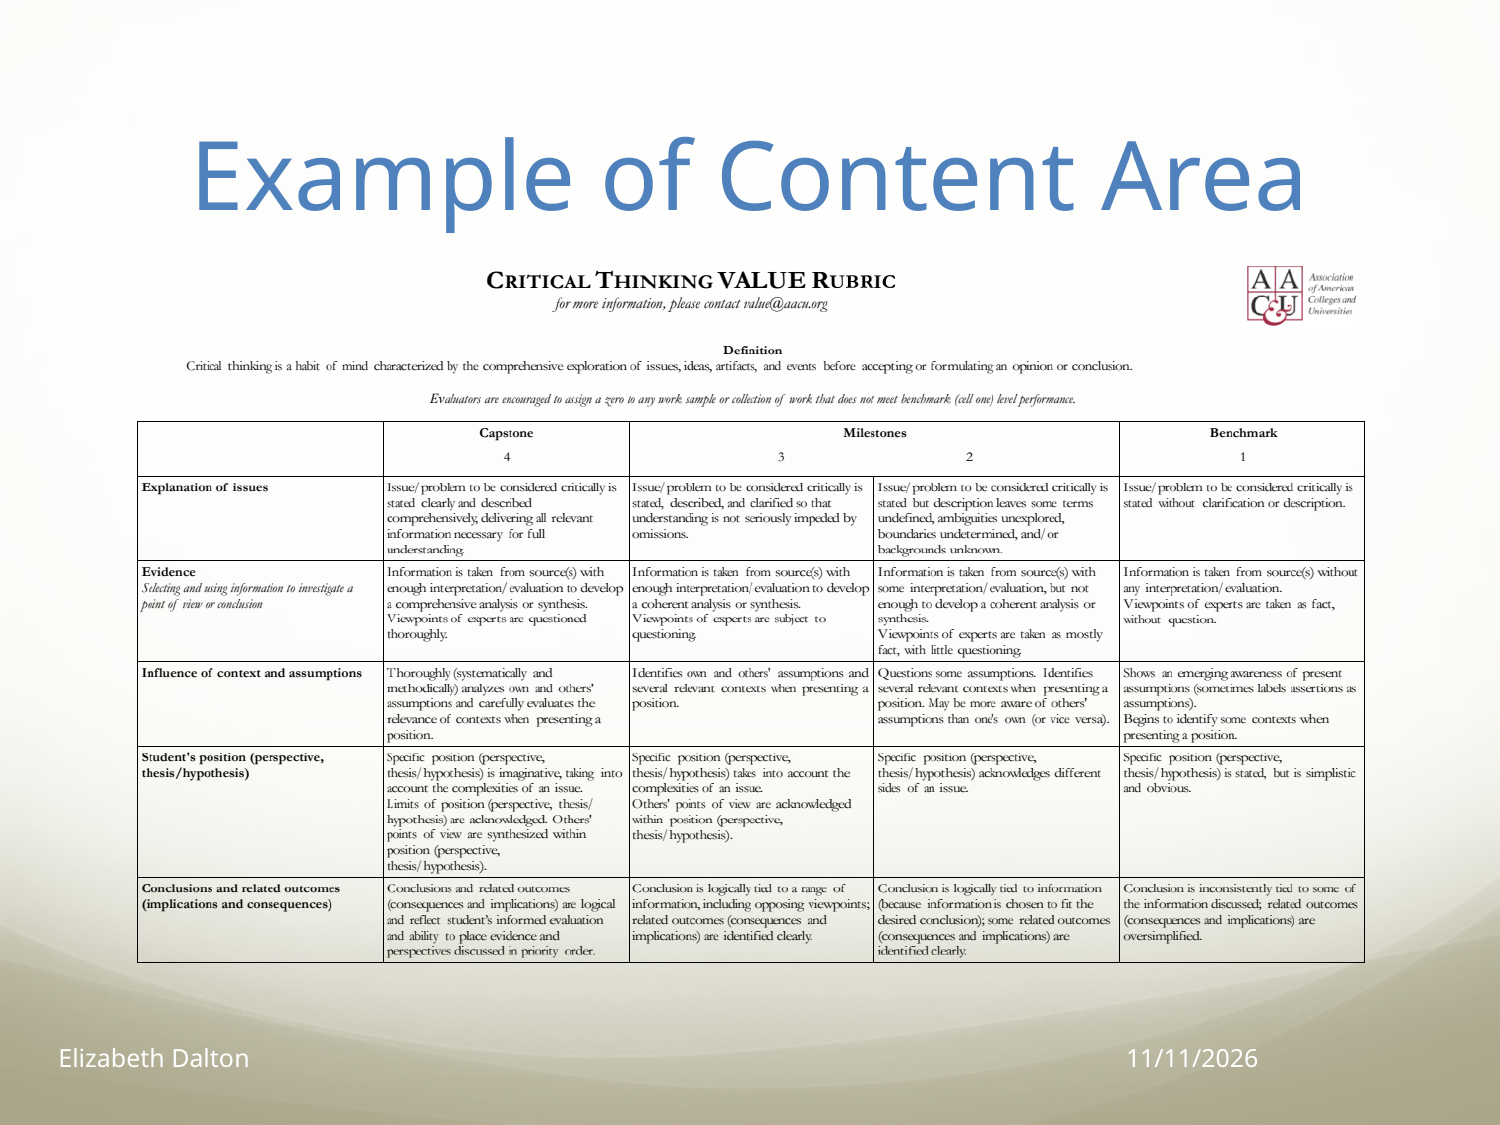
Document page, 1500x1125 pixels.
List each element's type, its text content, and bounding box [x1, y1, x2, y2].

title Example of Content Area [90, 17, 1410, 237]
footer Elizabeth Dalton [43, 1029, 838, 1090]
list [89, 261, 1410, 976]
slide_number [923, 1029, 1274, 1090]
